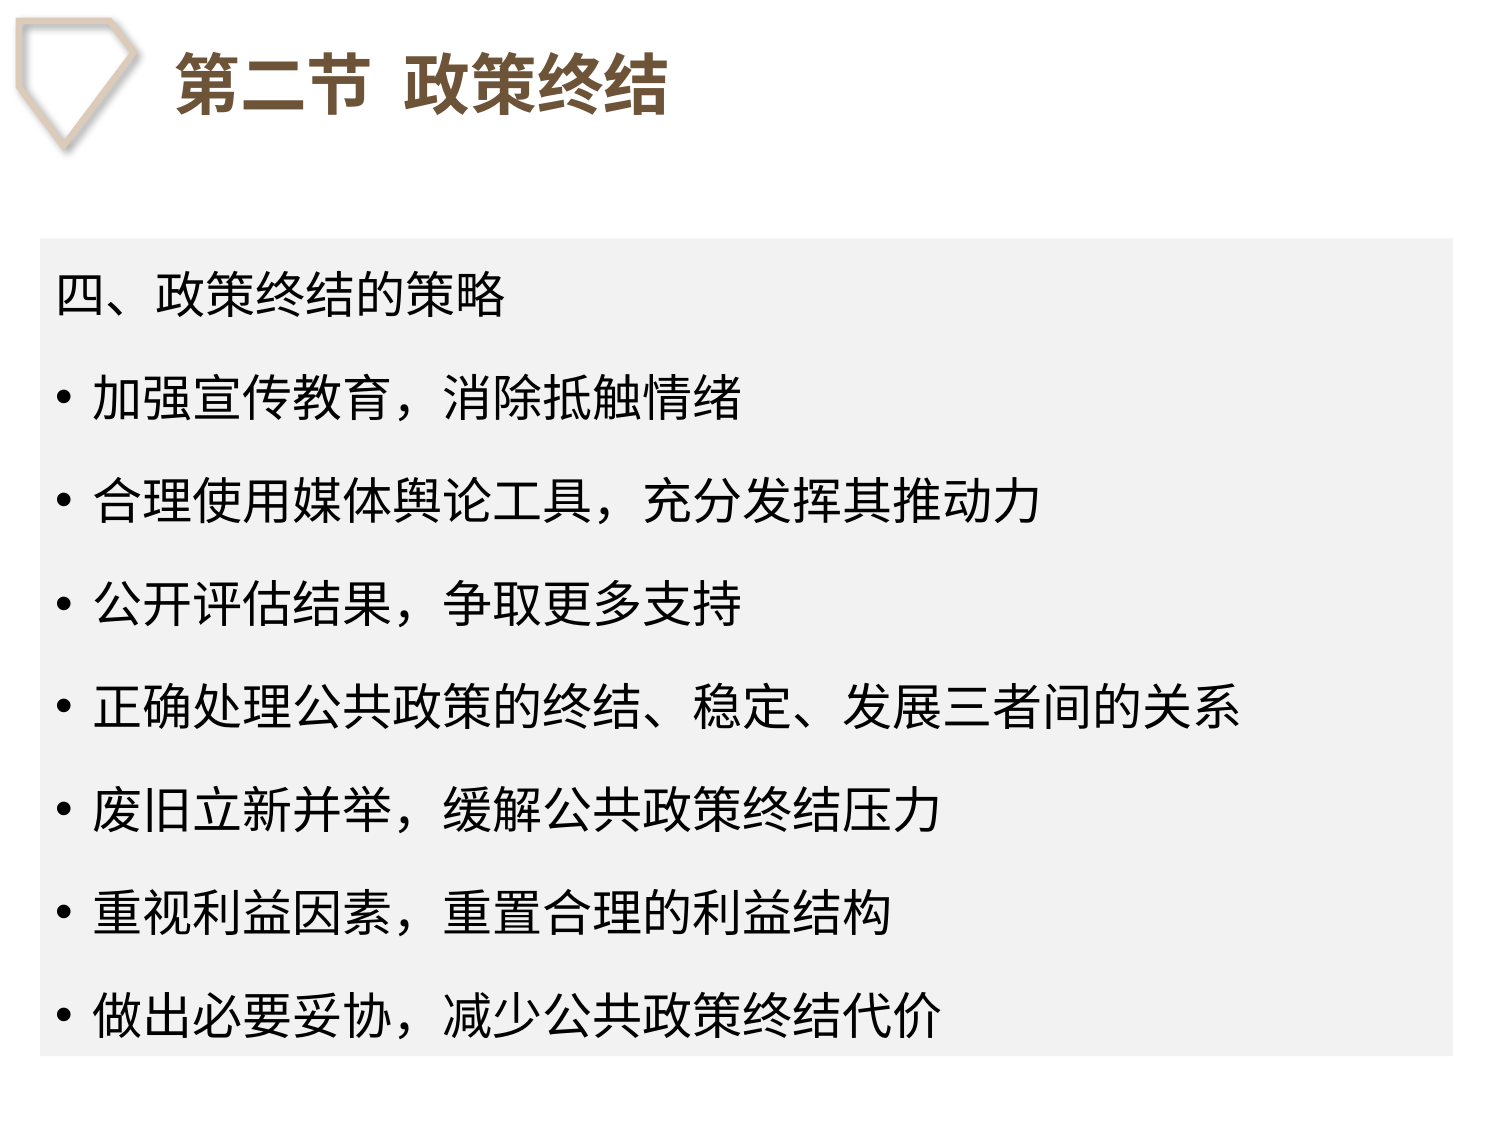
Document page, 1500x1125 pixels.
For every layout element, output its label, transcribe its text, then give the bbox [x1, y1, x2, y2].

list 四、政策终结的策略 加强宣传教育，消除抵触情绪 合理使用媒体舆论工具，充分发挥其推动力 公开评估结果，争取更多支持 正确处理公共政策的终结、稳定、发展三者间的关系 废旧立新并举，缓解公共政策终结压力 重视利益因素，重置合理的利益结构 做出必要妥协，减少公共政策终结代价 [40, 238, 1454, 1057]
title 第二节 政策终结 [158, 18, 1456, 159]
